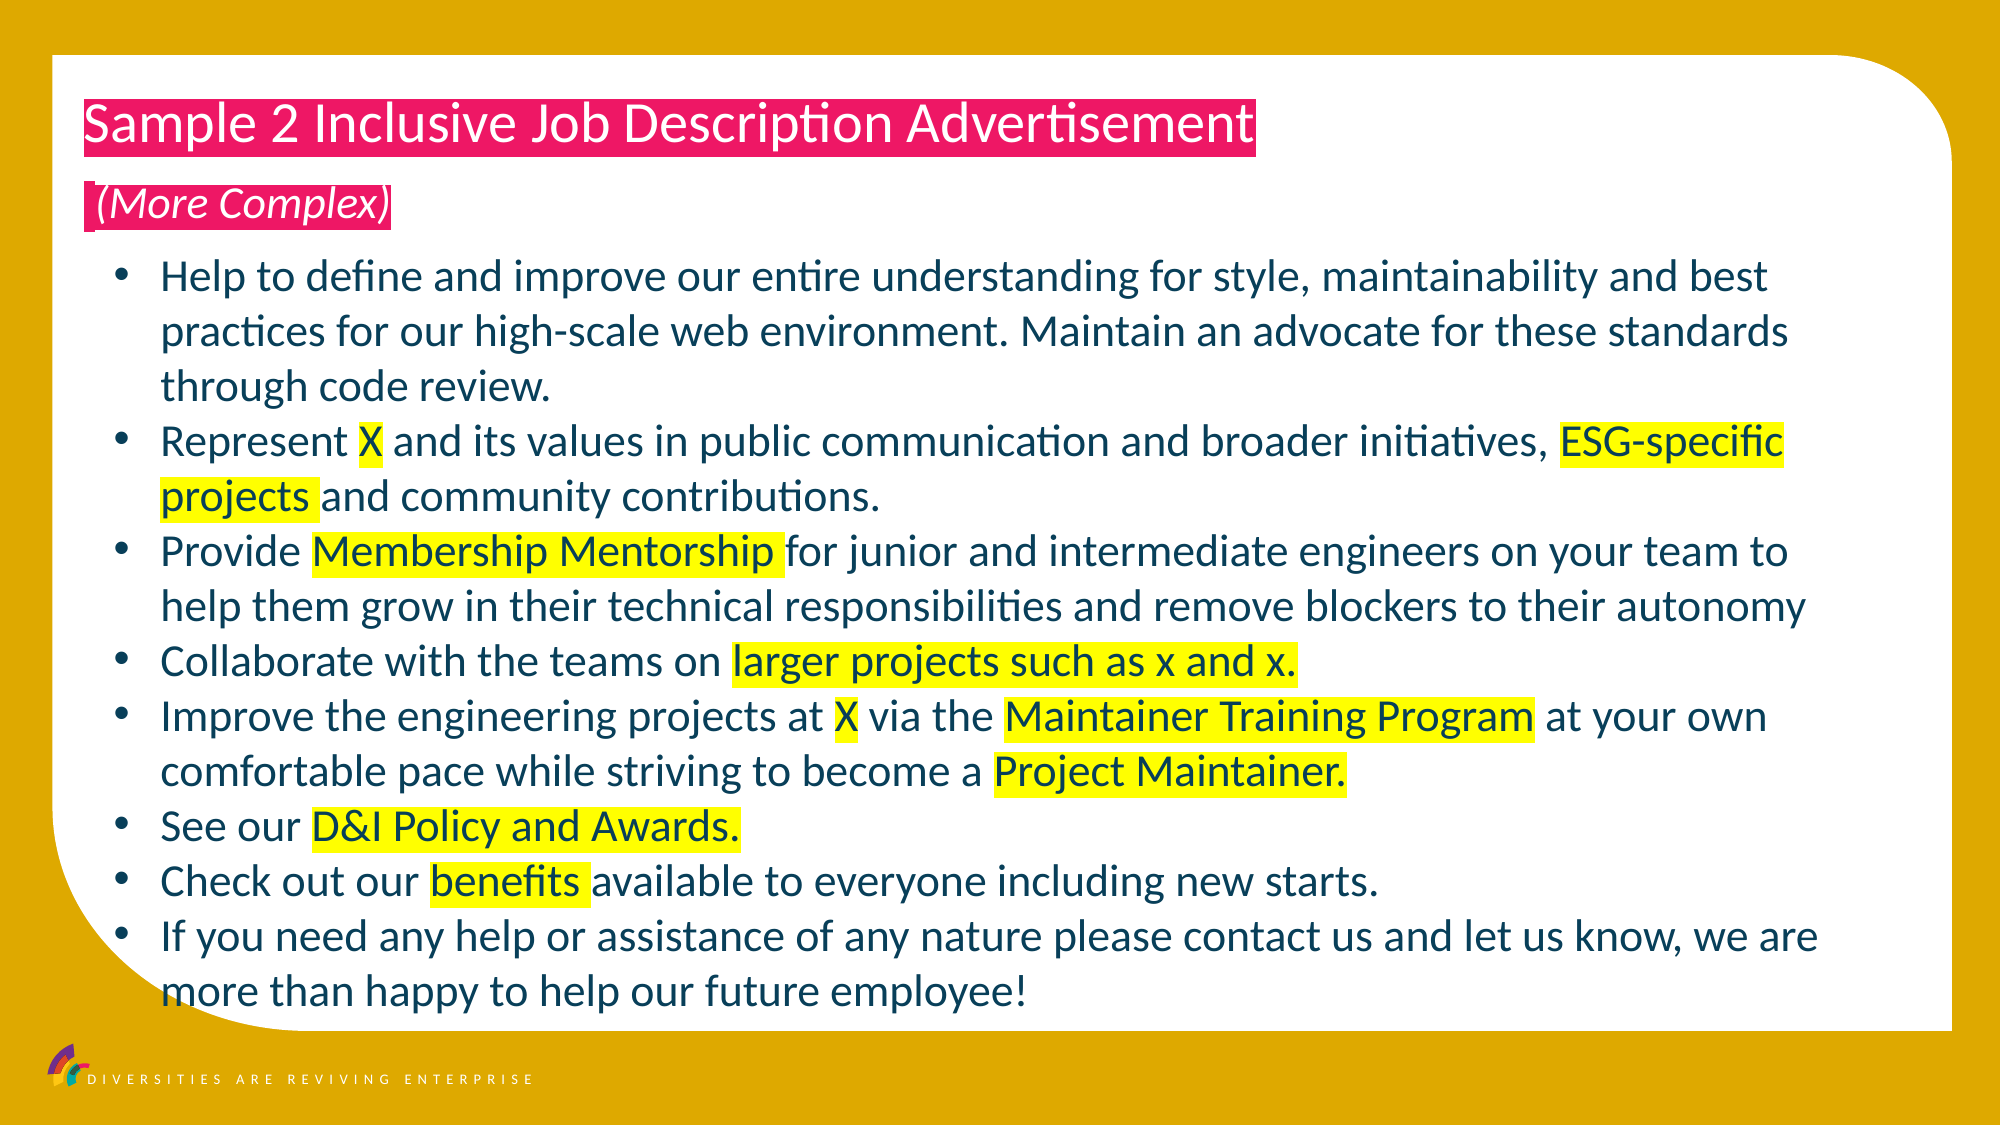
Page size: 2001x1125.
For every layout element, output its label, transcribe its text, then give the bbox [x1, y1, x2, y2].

text_box Help to define and improve our entire understanding for style, maintainability and best practices for our high-scale web environment. Maintain an advocate for these standards through code review. Represent X and its values in public communication and broader initiatives, ESG-specific projects and community contributions. Provide Membership Mentorship for junior and intermediate engineers on your team to help them grow in their technical responsibilities and remove blockers to their autonomy Collaborate with the teams on larger projects such as x and x. Improve the engineering projects at X via the Maintainer Training Program at your own comfortable pace while striving to become a Project Maintainer. See our D&I Policy and Awards. Check out our benefits available to everyone including new starts. If you need any help or assistance of any nature please contact us and let us know, we are more than happy to help our future employee! [98, 238, 1877, 1078]
list Sample 2 Inclusive Job Description Advertisement (More Complex) [68, 84, 1907, 217]
